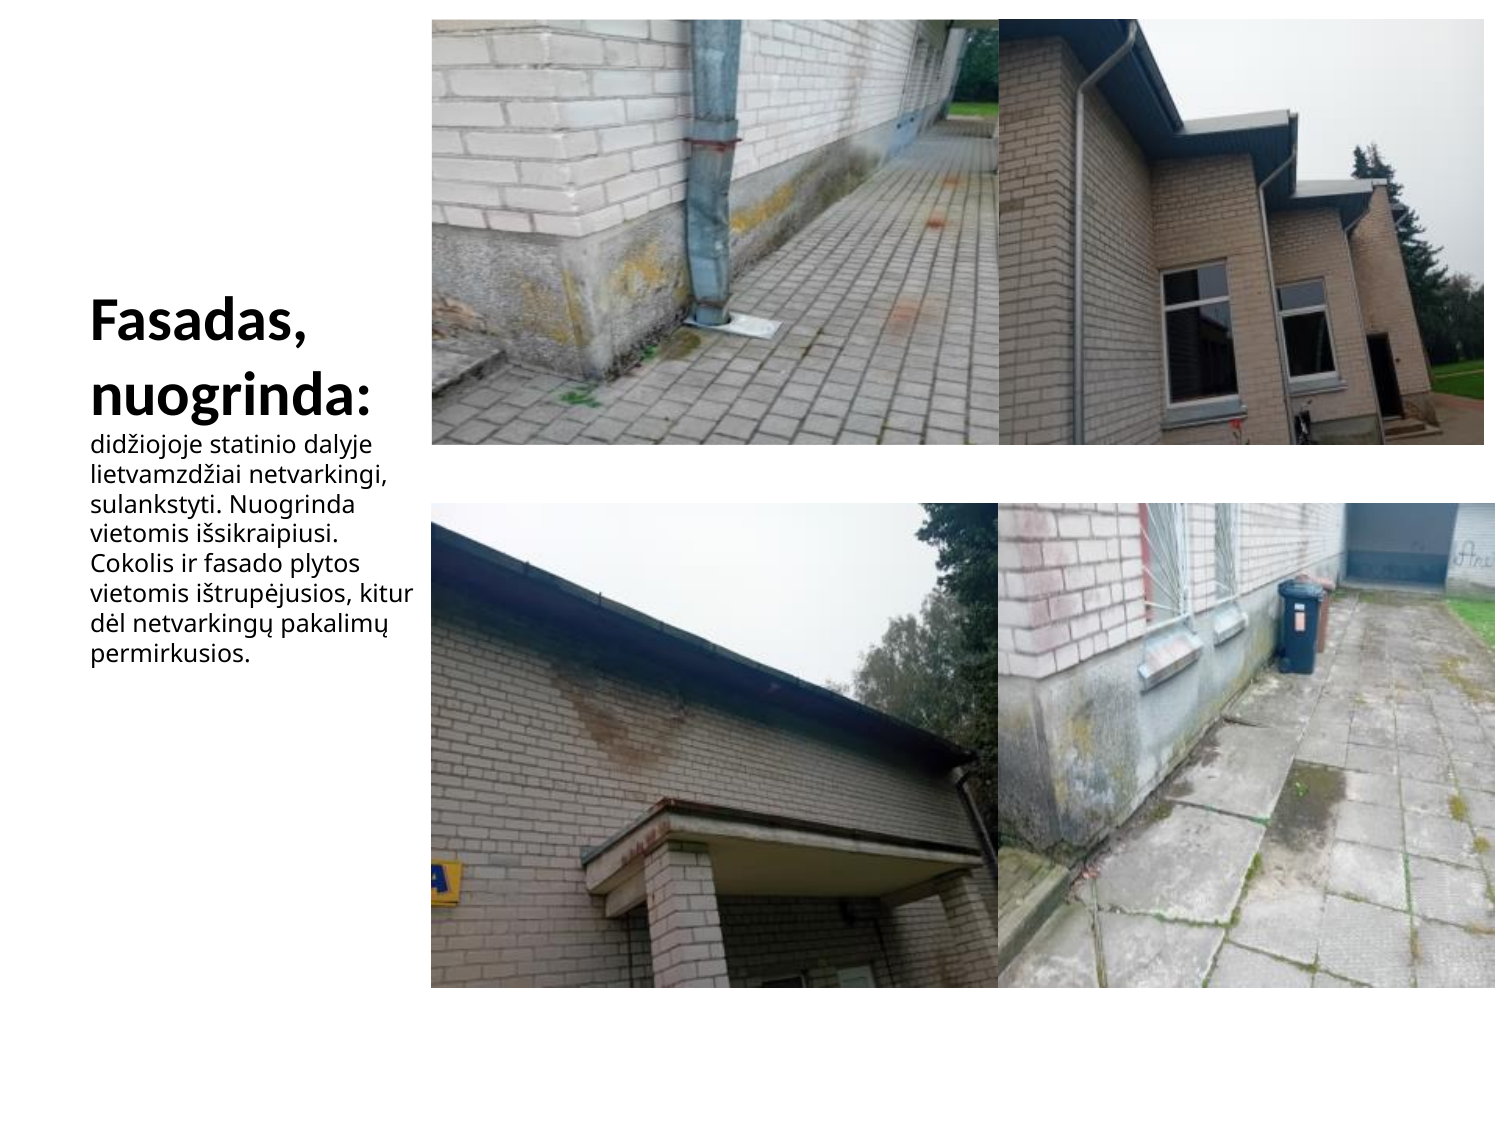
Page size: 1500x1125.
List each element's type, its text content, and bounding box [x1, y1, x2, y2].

title Fasadas, nuogrinda: didžiojoje statinio dalyje lietvamzdžiai netvarkingi, sulankstyti. Nuogrinda vietomis išsikraipiusi. Cokolis ir fasado plytos vietomis ištrupėjusios, kitur dėl netvarkingų pakalimų permirkusios. [75, 45, 431, 976]
picture [430, 0, 1495, 988]
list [997, 18, 1485, 445]
